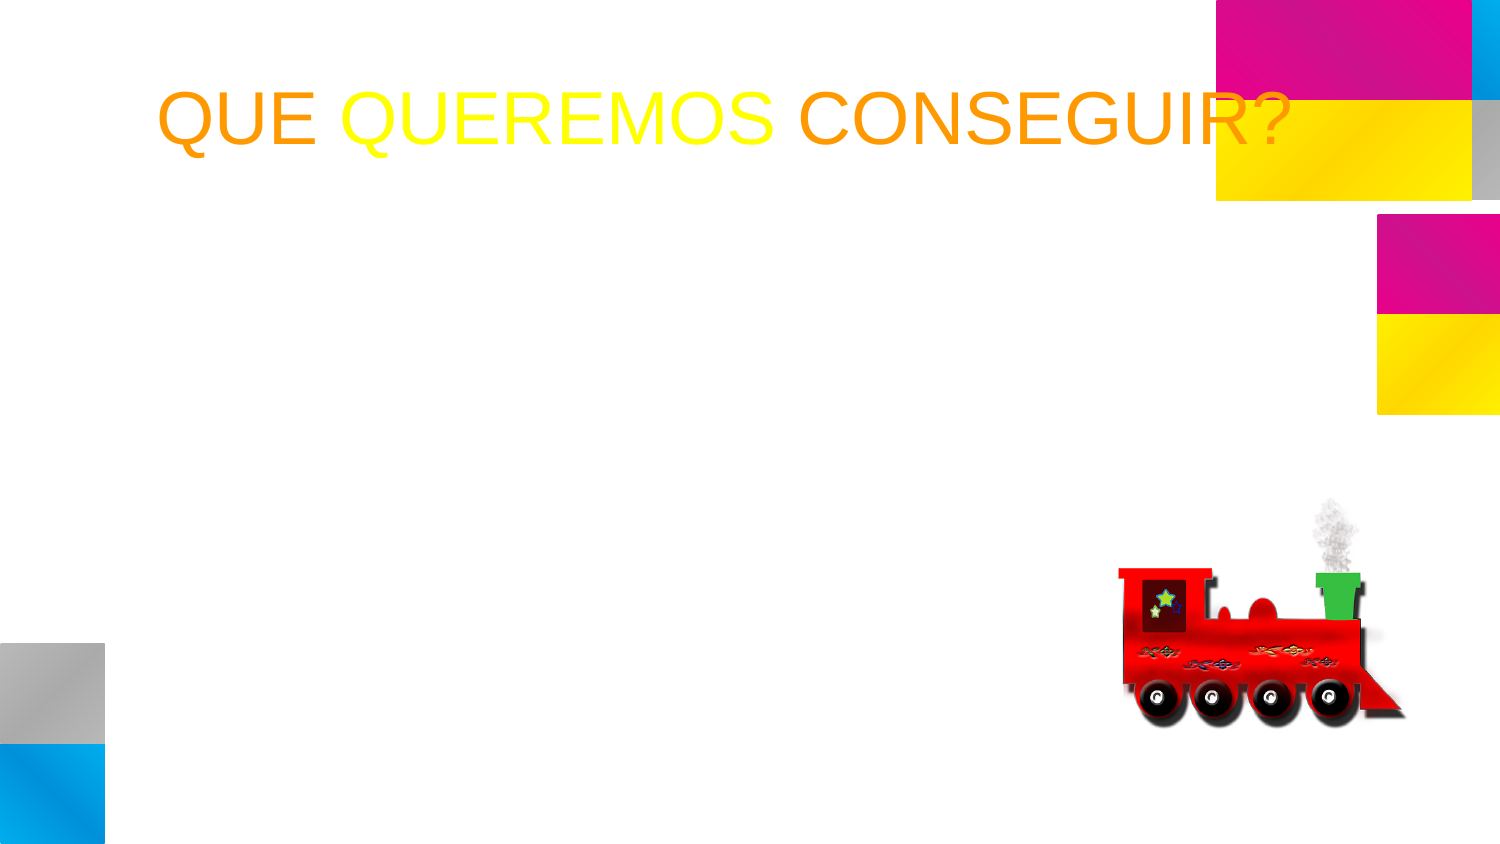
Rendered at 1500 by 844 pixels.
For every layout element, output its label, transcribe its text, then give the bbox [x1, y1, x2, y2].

text_box Lo que queremos conseguir es intentar donar dinero o juguetes a esta ong y hacer una liguilla de fútbol y de baile [75, 196, 1425, 793]
picture [1024, 470, 1464, 782]
text_box ¿QUE QUEREMOS CONSEGUIR? [75, 0, 1344, 175]
